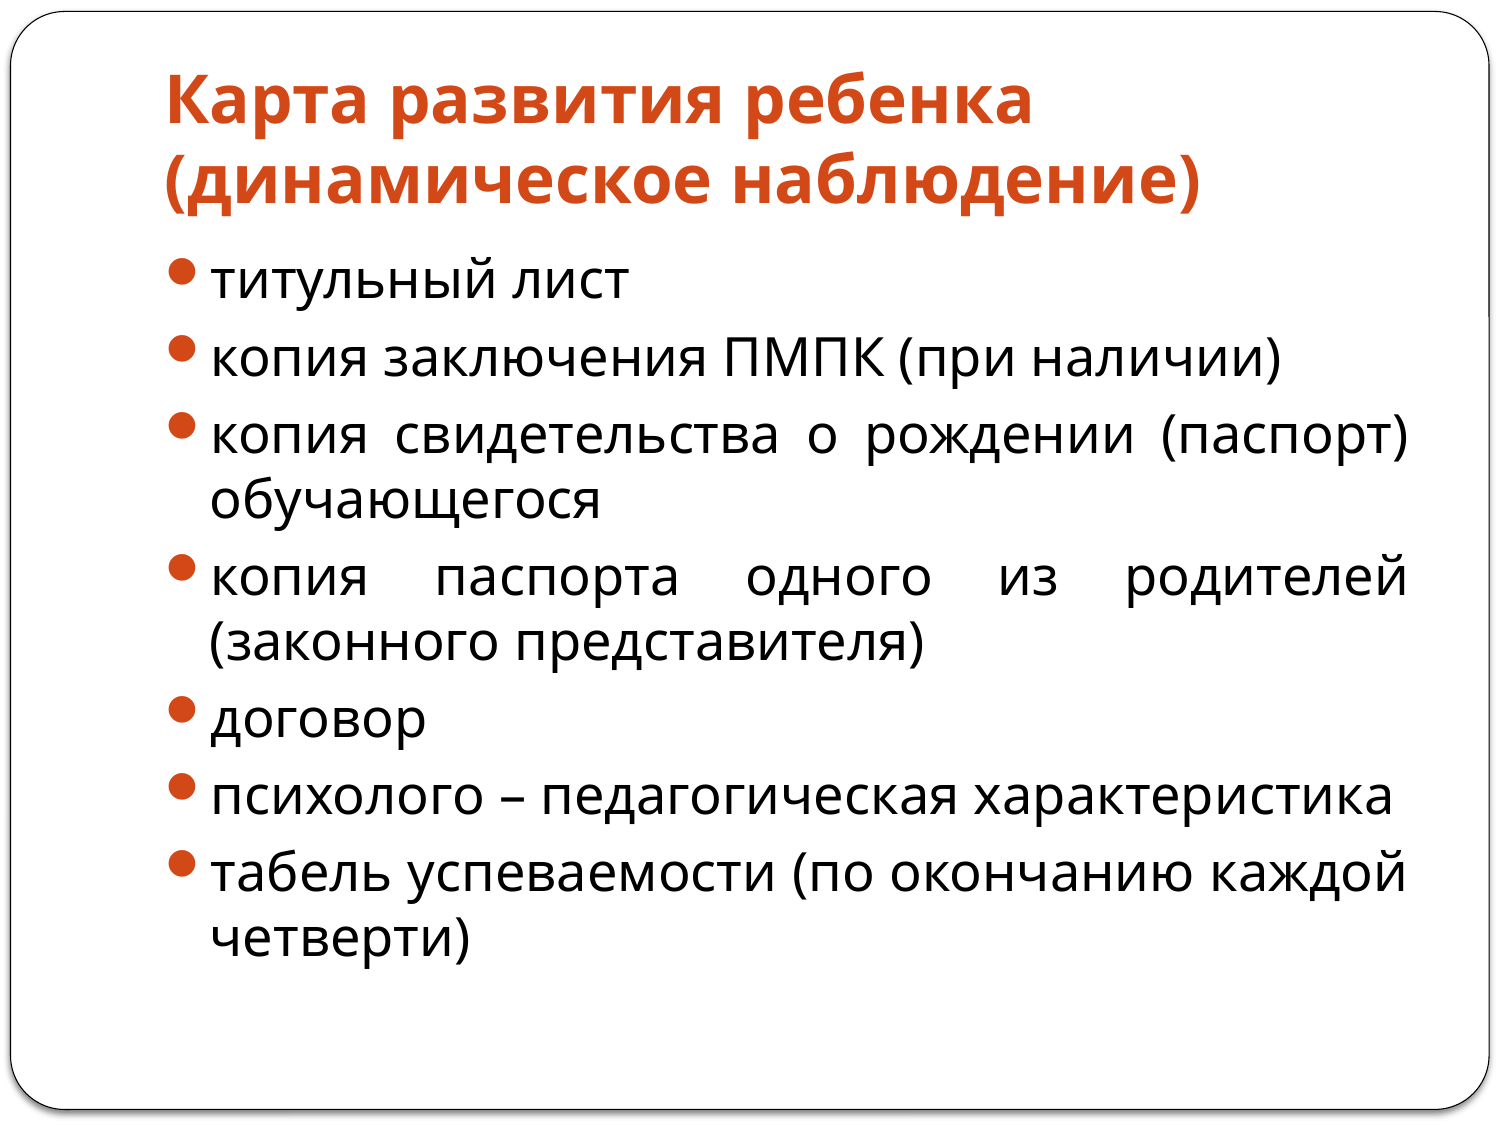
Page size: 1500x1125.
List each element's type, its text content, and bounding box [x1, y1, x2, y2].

title Карта развития ребенка (динамическое наблюдение) [150, 45, 1425, 233]
list титульный лист копия заключения ПМПК (при наличии) копия свидетельства о рождении (паспорт) обучающегося копия паспорта одного из родителей (законного представителя) договор психолого – педагогическая характеристика табель успеваемости (по окончанию каждой четверти) [150, 237, 1425, 988]
